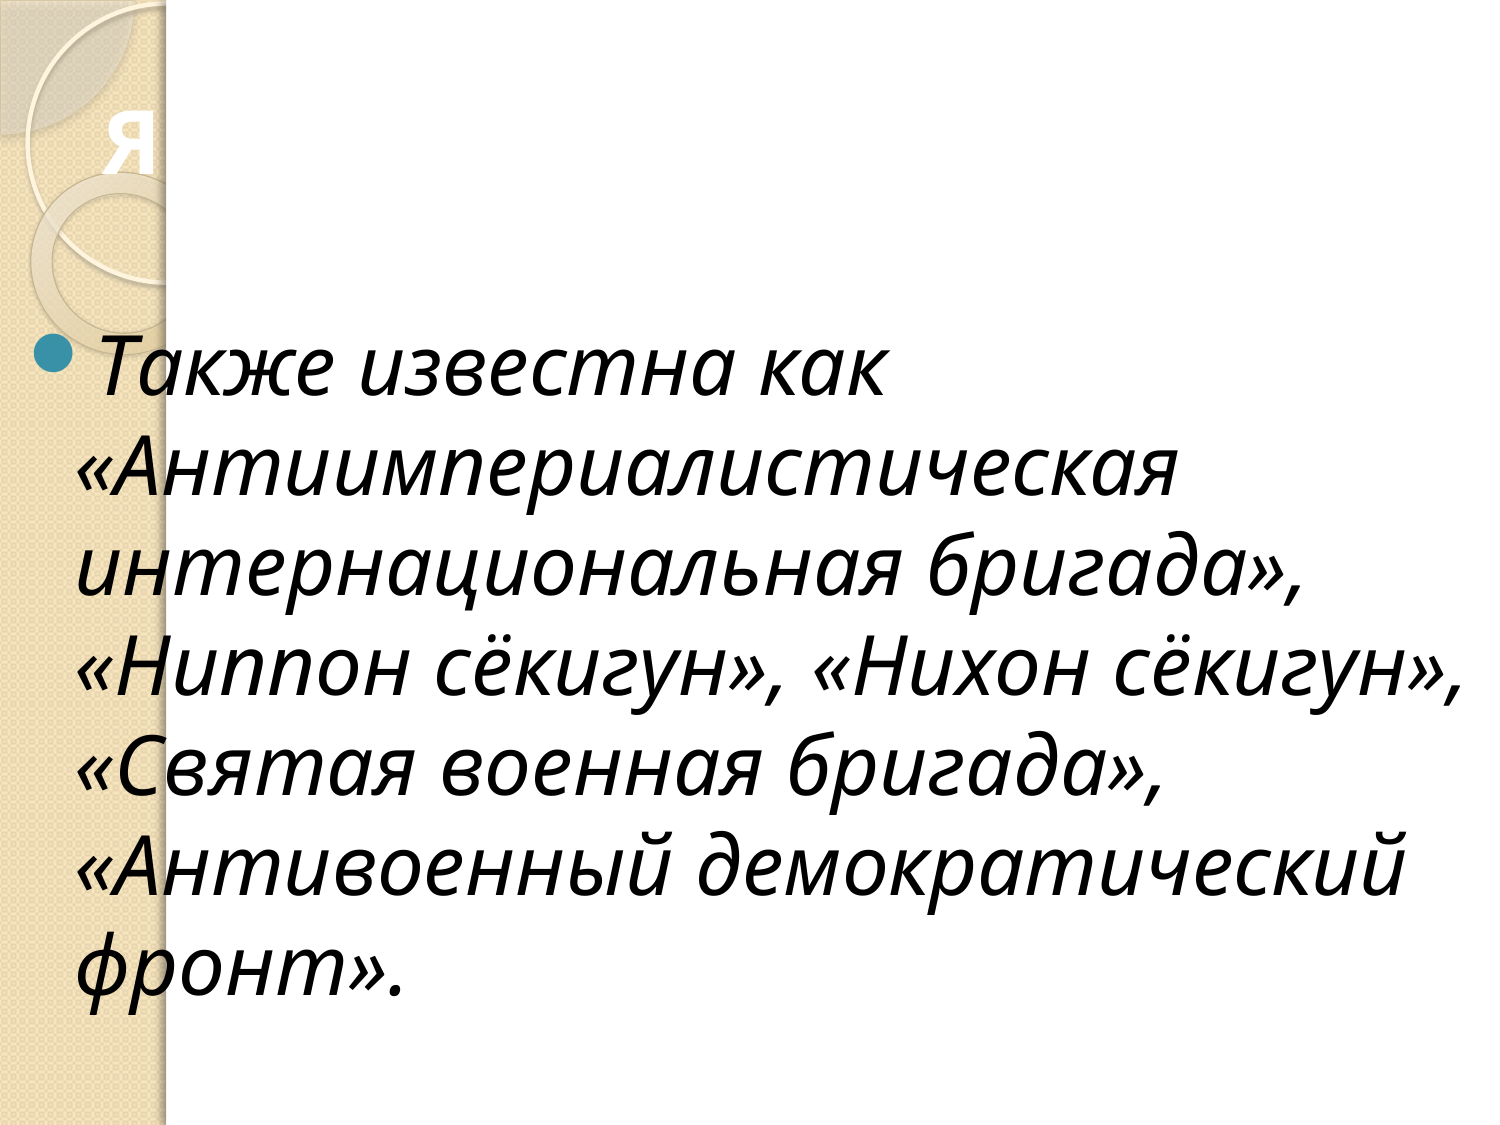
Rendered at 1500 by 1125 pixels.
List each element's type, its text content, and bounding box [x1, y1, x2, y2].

title Японская Красная армия [70, 45, 1300, 233]
list Также известна как «Антиимпериалистическая интернациональная бригада», «Ниппон сёкигун», «Нихон сёкигун», «Святая военная бригада», «Антивоенный демократический фронт». [0, 304, 1500, 1125]
